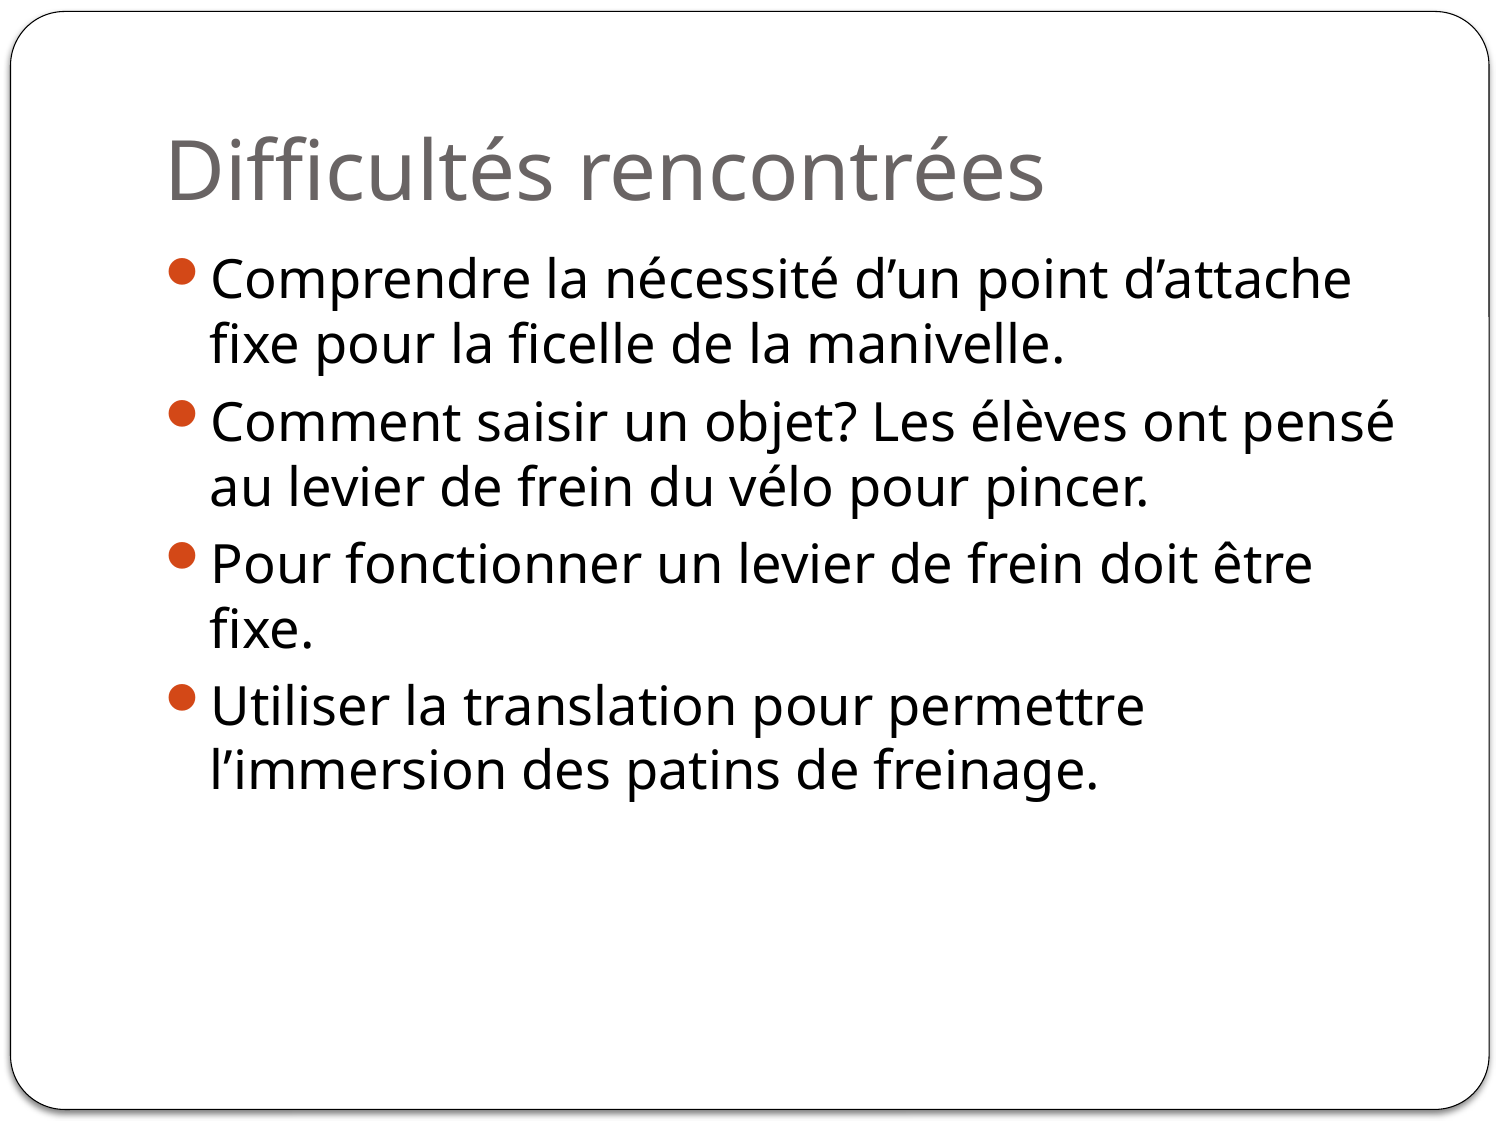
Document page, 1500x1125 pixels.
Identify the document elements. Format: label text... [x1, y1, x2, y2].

title Difficultés rencontrées [150, 45, 1425, 233]
list Comprendre la nécessité d’un point d’attache fixe pour la ficelle de la manivelle. Comment saisir un objet? Les élèves ont pensé au levier de frein du vélo pour pincer. Pour fonctionner un levier de frein doit être fixe. Utiliser la translation pour permettre l’immersion des patins de freinage. [150, 237, 1425, 988]
